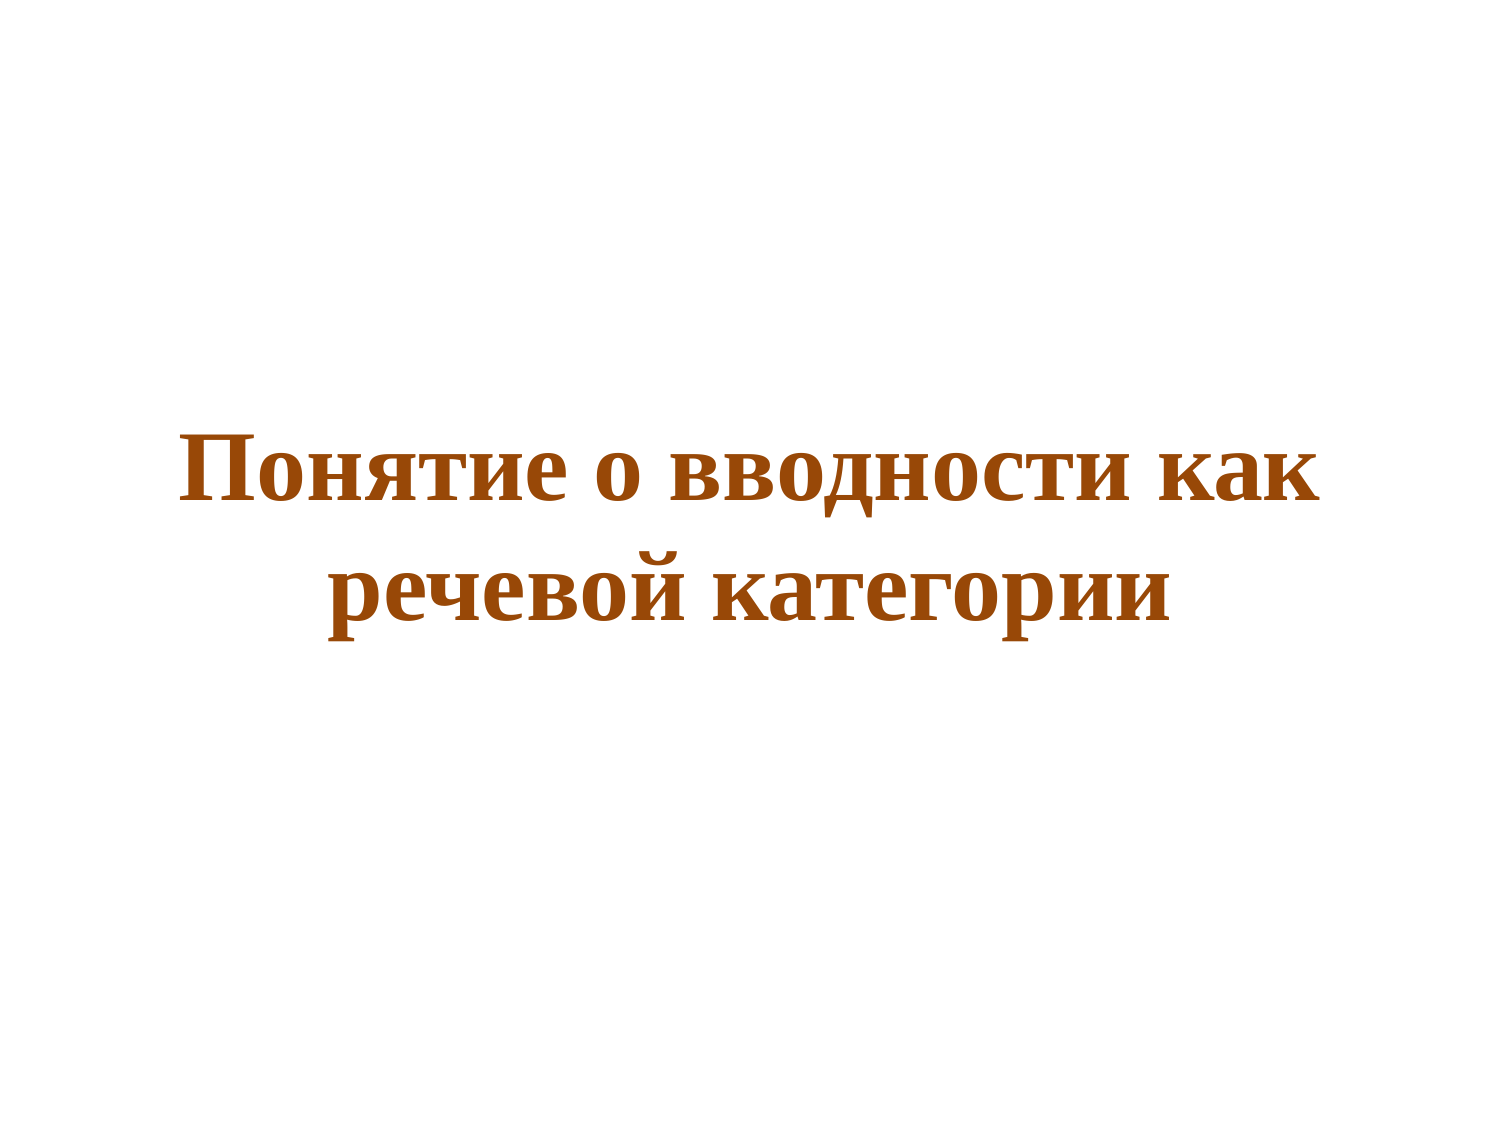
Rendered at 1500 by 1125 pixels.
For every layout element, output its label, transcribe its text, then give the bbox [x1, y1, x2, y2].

title Понятие о вводности как речевой категории [75, 45, 1425, 997]
